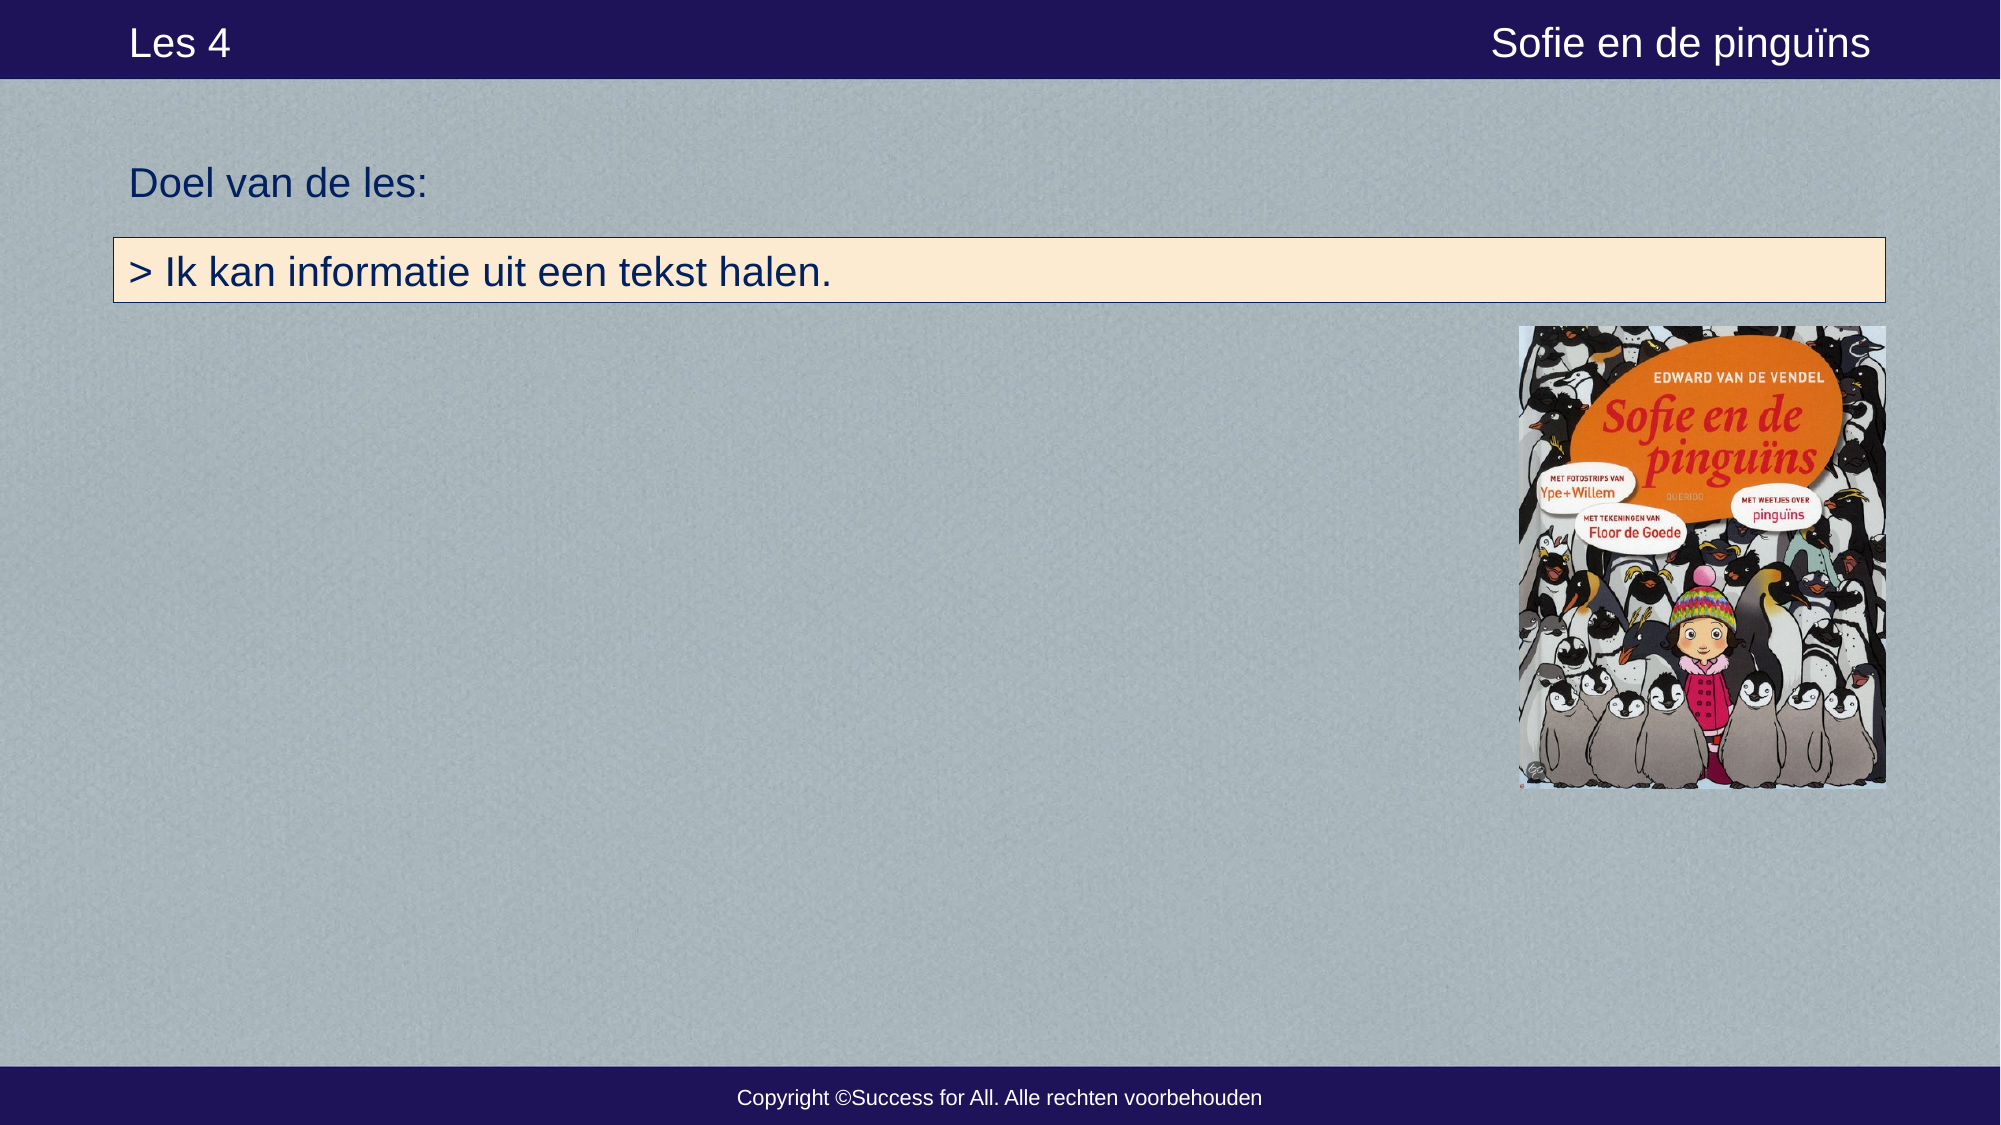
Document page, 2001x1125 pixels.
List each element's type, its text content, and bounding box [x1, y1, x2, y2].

text_box Sofie en de pinguïns [999, 8, 1886, 73]
text_box Doel van de les: [113, 148, 1635, 214]
picture [0, 0, 2001, 1125]
text_box Les 4 [114, 8, 354, 73]
text_box > Ik kan informatie uit een tekst halen. [113, 237, 1886, 303]
text_box Copyright ©Success for All. Alle rechten voorbehouden [0, 1076, 2000, 1125]
